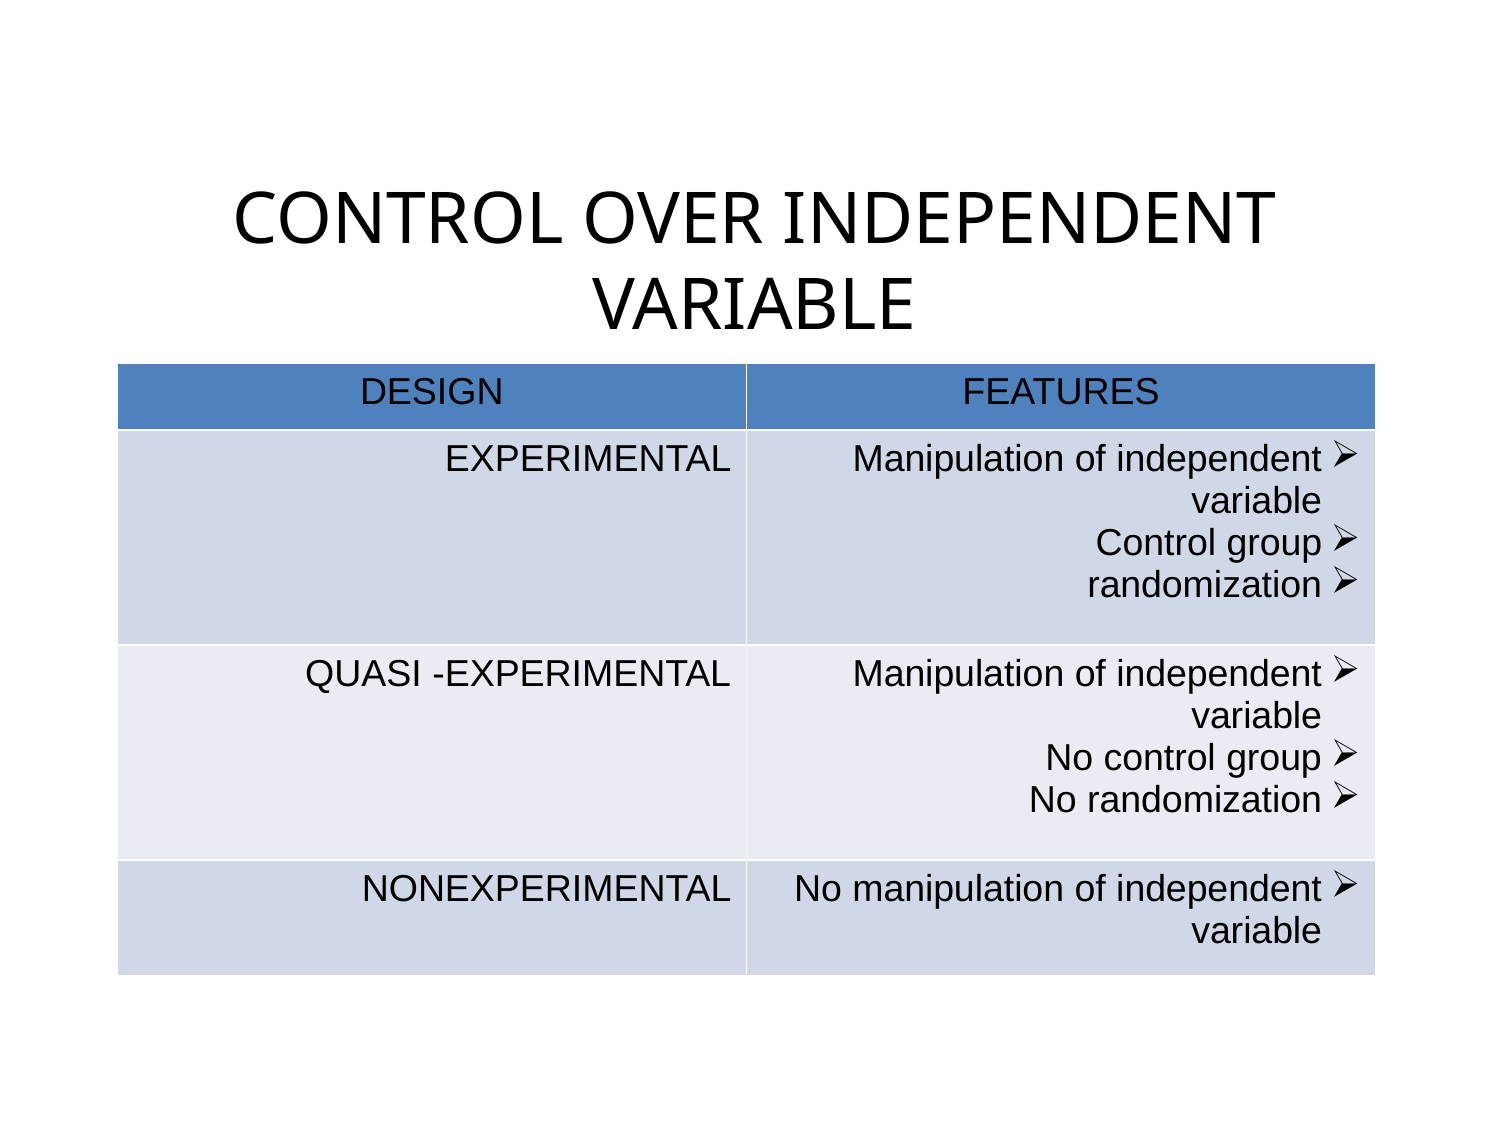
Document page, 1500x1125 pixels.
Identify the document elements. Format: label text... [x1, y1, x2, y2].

table_cell No manipulation of independent variable [747, 861, 1375, 975]
table_cell QUASI -EXPERIMENTAL [118, 646, 746, 859]
table_cell EXPERIMENTAL [118, 431, 746, 644]
table_cell Manipulation of independent variable No control group No randomization [747, 646, 1375, 859]
table_header FEATURES [747, 364, 1375, 429]
title CONTROL OVER INDEPENDENT VARIABLE [117, 164, 1393, 352]
table_header DESIGN [118, 364, 746, 429]
table_cell NONEXPERIMENTAL [118, 861, 746, 975]
table_cell Manipulation of independent variable Control group randomization [747, 431, 1375, 644]
